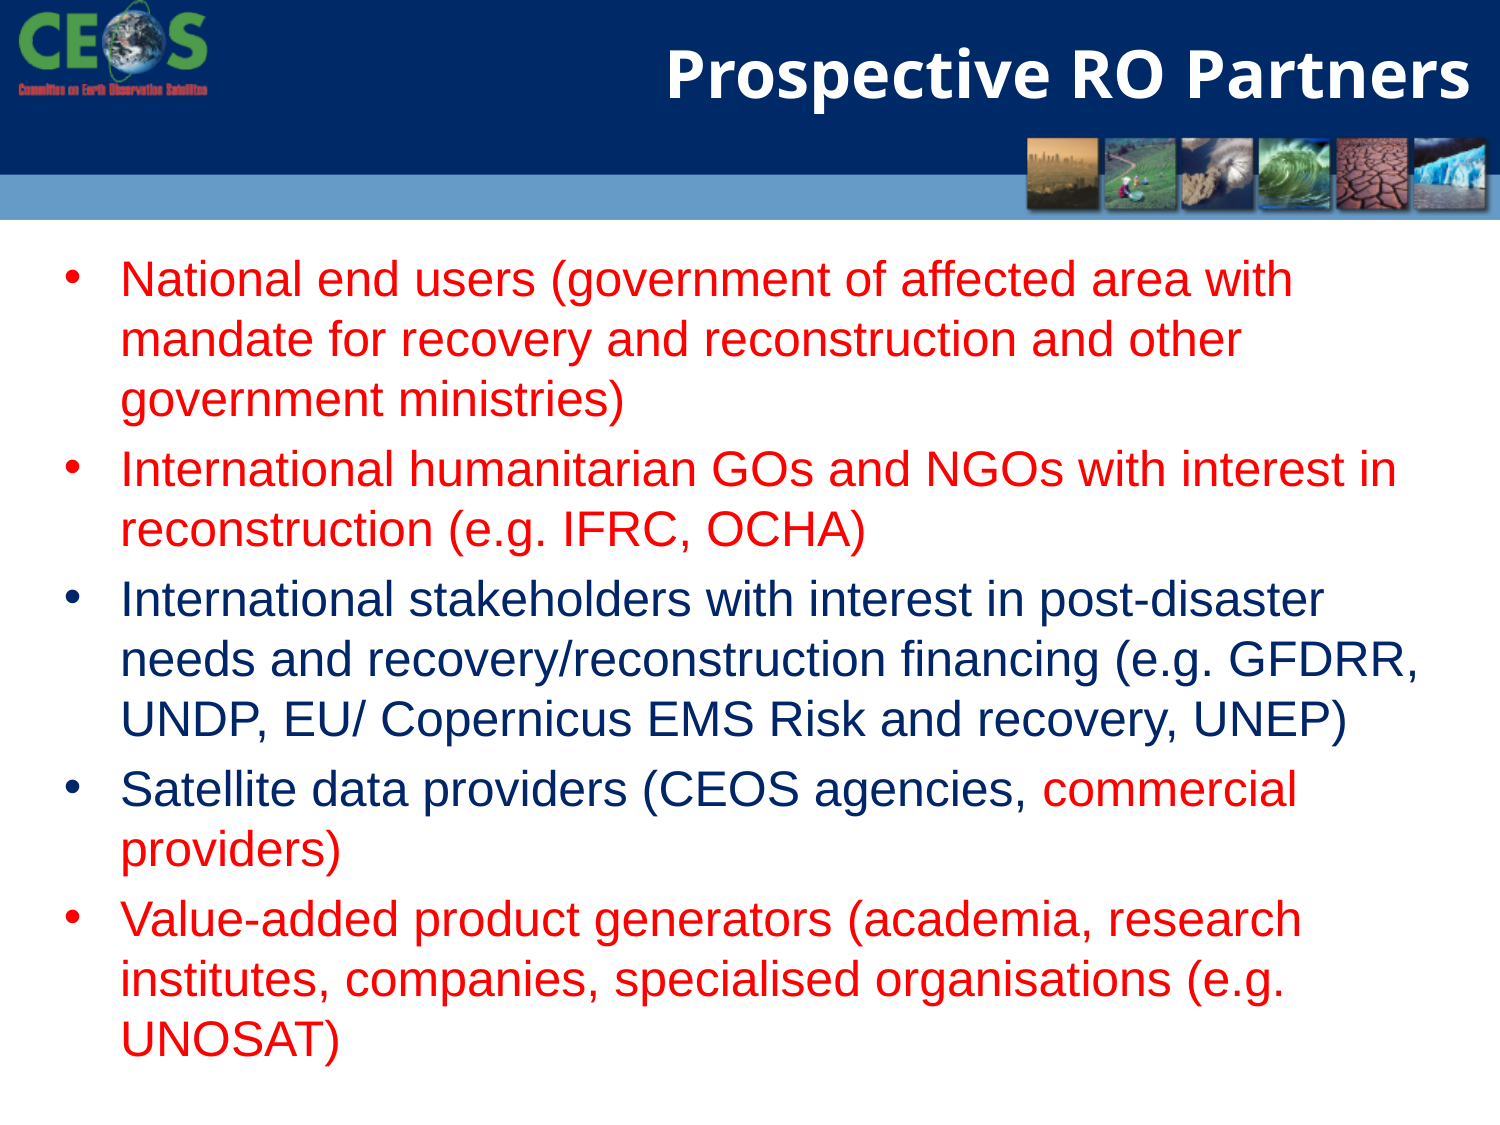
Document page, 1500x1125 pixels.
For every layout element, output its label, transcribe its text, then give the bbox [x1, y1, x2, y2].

list National end users (government of affected area with mandate for recovery and reconstruction and other government ministries) International humanitarian GOs and NGOs with interest in reconstruction (e.g. IFRC, OCHA) International stakeholders with interest in post-disaster needs and recovery/reconstruction financing (e.g. GFDRR, UNDP, EU/ Copernicus EMS Risk and recovery, UNEP) Satellite data providers (CEOS agencies, commercial providers) Value-added product generators (academia, research institutes, companies, specialised organisations (e.g. UNOSAT) [48, 238, 1468, 1038]
picture [0, 0, 1500, 220]
title Prospective RO Partners [350, 30, 1488, 114]
